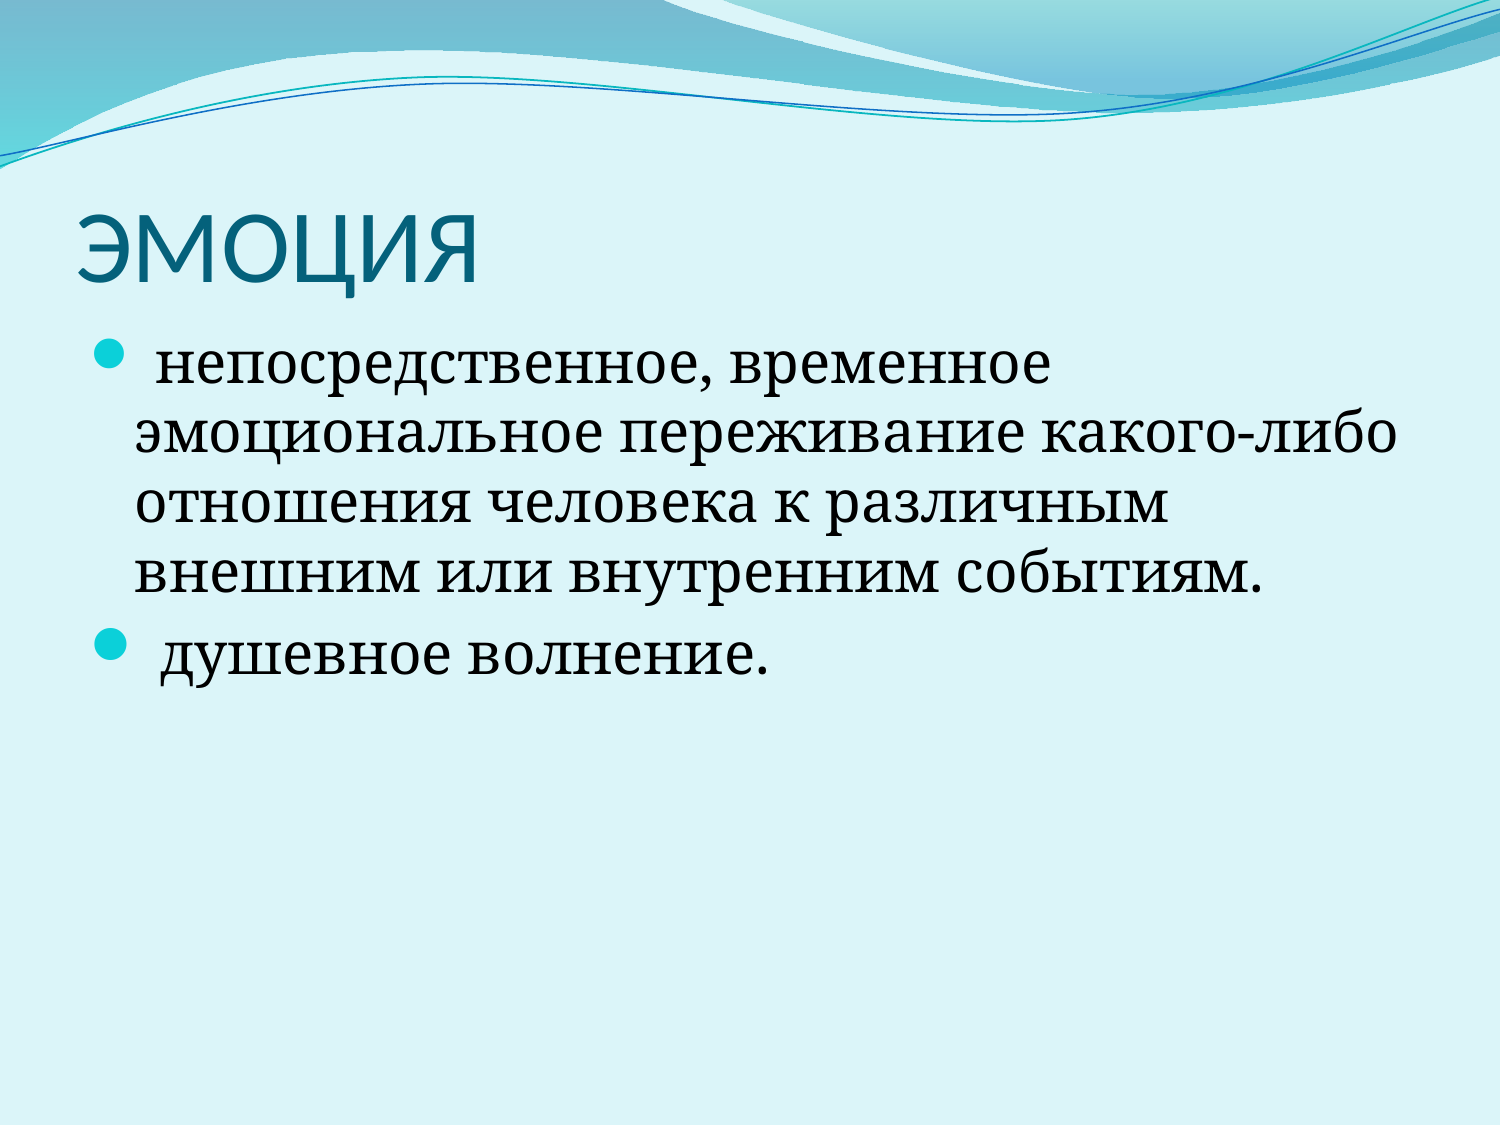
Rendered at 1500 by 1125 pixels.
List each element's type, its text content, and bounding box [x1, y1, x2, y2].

list непосредственное, временное эмоциональное переживание какого-либо отношения человека к различным внешним или внутренним событиям. душевное волнение. [75, 317, 1425, 1038]
title ЭМОЦИЯ [75, 115, 1425, 303]
